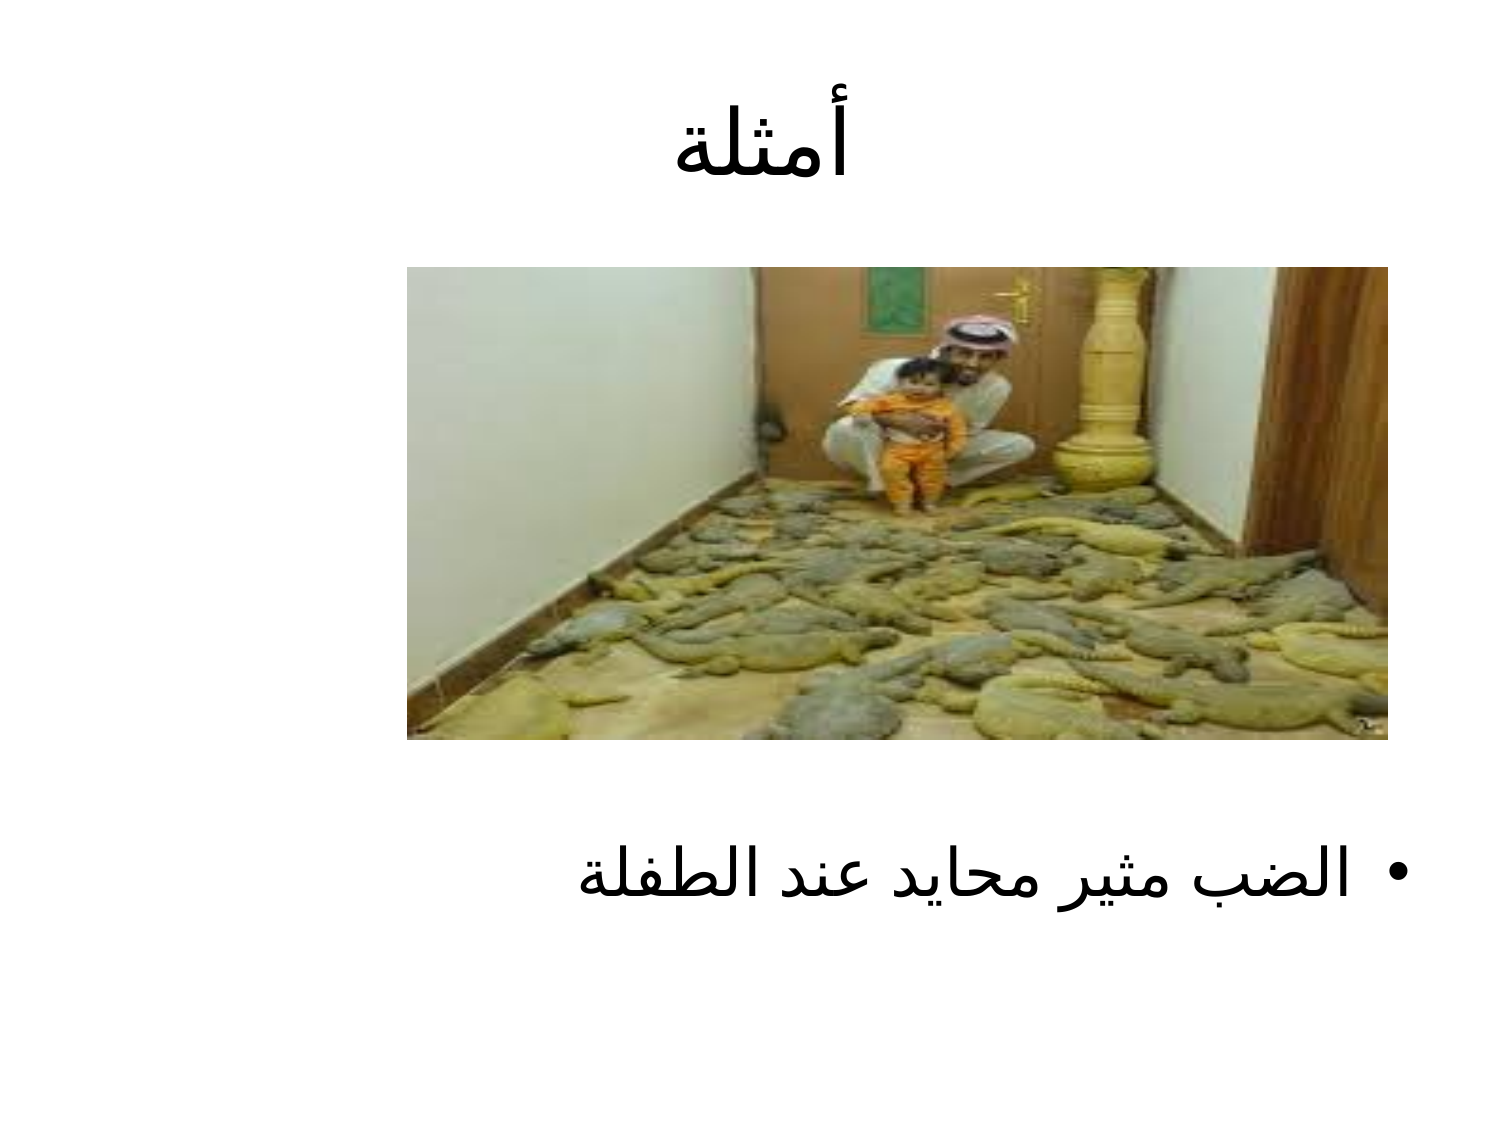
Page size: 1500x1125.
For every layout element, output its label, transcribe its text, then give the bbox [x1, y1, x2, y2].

title أمثلة [75, 45, 1425, 233]
picture [407, 266, 1389, 740]
list الضب مثير محايد عند الطفلة [75, 262, 1425, 1005]
